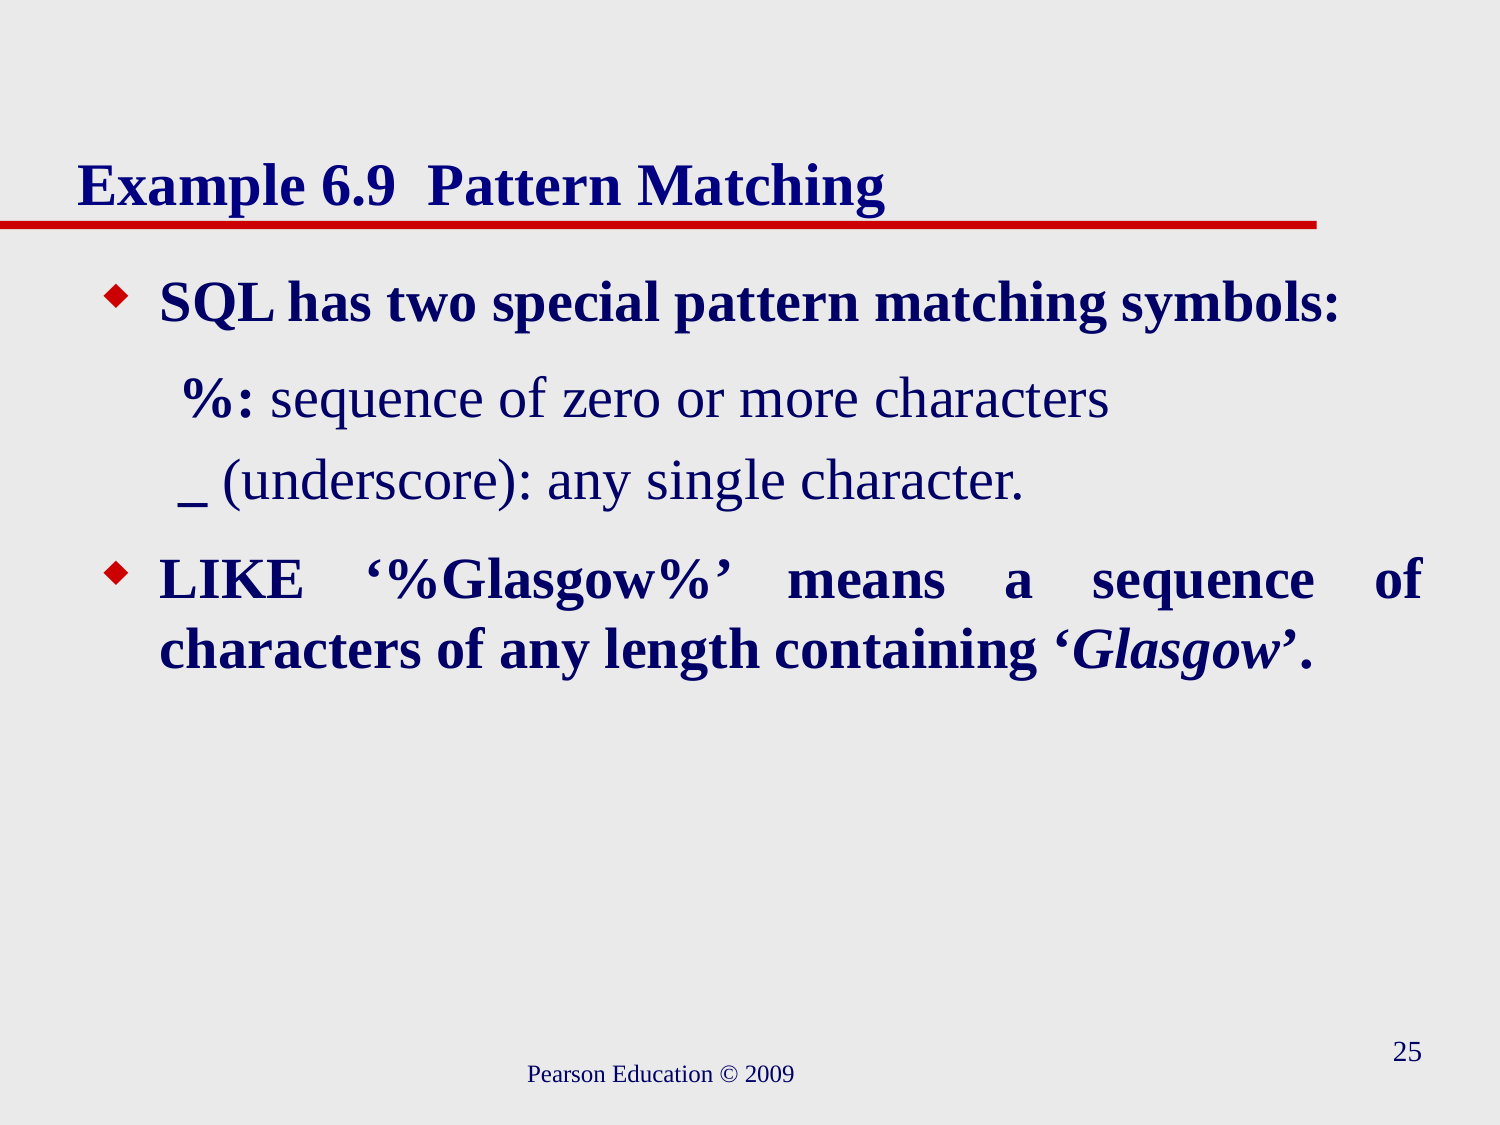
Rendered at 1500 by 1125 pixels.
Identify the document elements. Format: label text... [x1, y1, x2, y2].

list SQL has two special pattern matching symbols: %: sequence of zero or more characters _ (underscore): any single character. LIKE ‘%Glasgow%’ means a sequence of characters of any length containing ‘Glasgow’. [88, 255, 1439, 931]
text_box Pearson Education © 2009 [512, 1050, 1038, 1095]
title Example 6.9 Pattern Matching [62, 43, 1338, 226]
slide_number 25 [1124, 1012, 1438, 1088]
